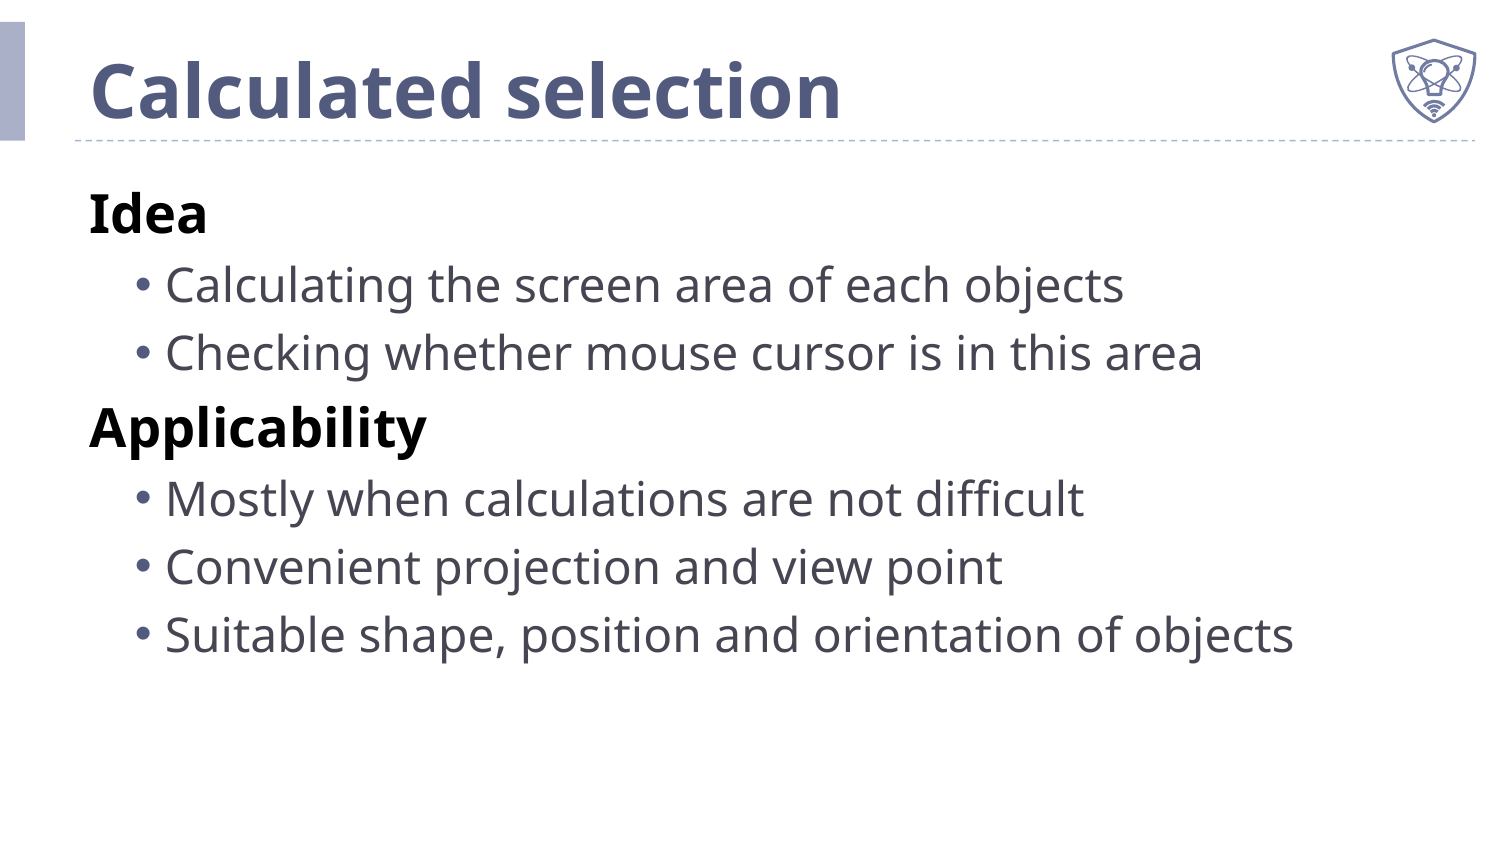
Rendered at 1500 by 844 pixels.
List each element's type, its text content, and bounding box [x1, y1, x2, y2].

title Calculated selection [75, 18, 1475, 141]
list Idea Calculating the screen area of each objects Checking whether mouse cursor is in this area Applicability Mostly when calculations are not difficult Convenient projection and view point Suitable shape, position and orientation of objects [75, 171, 1475, 835]
